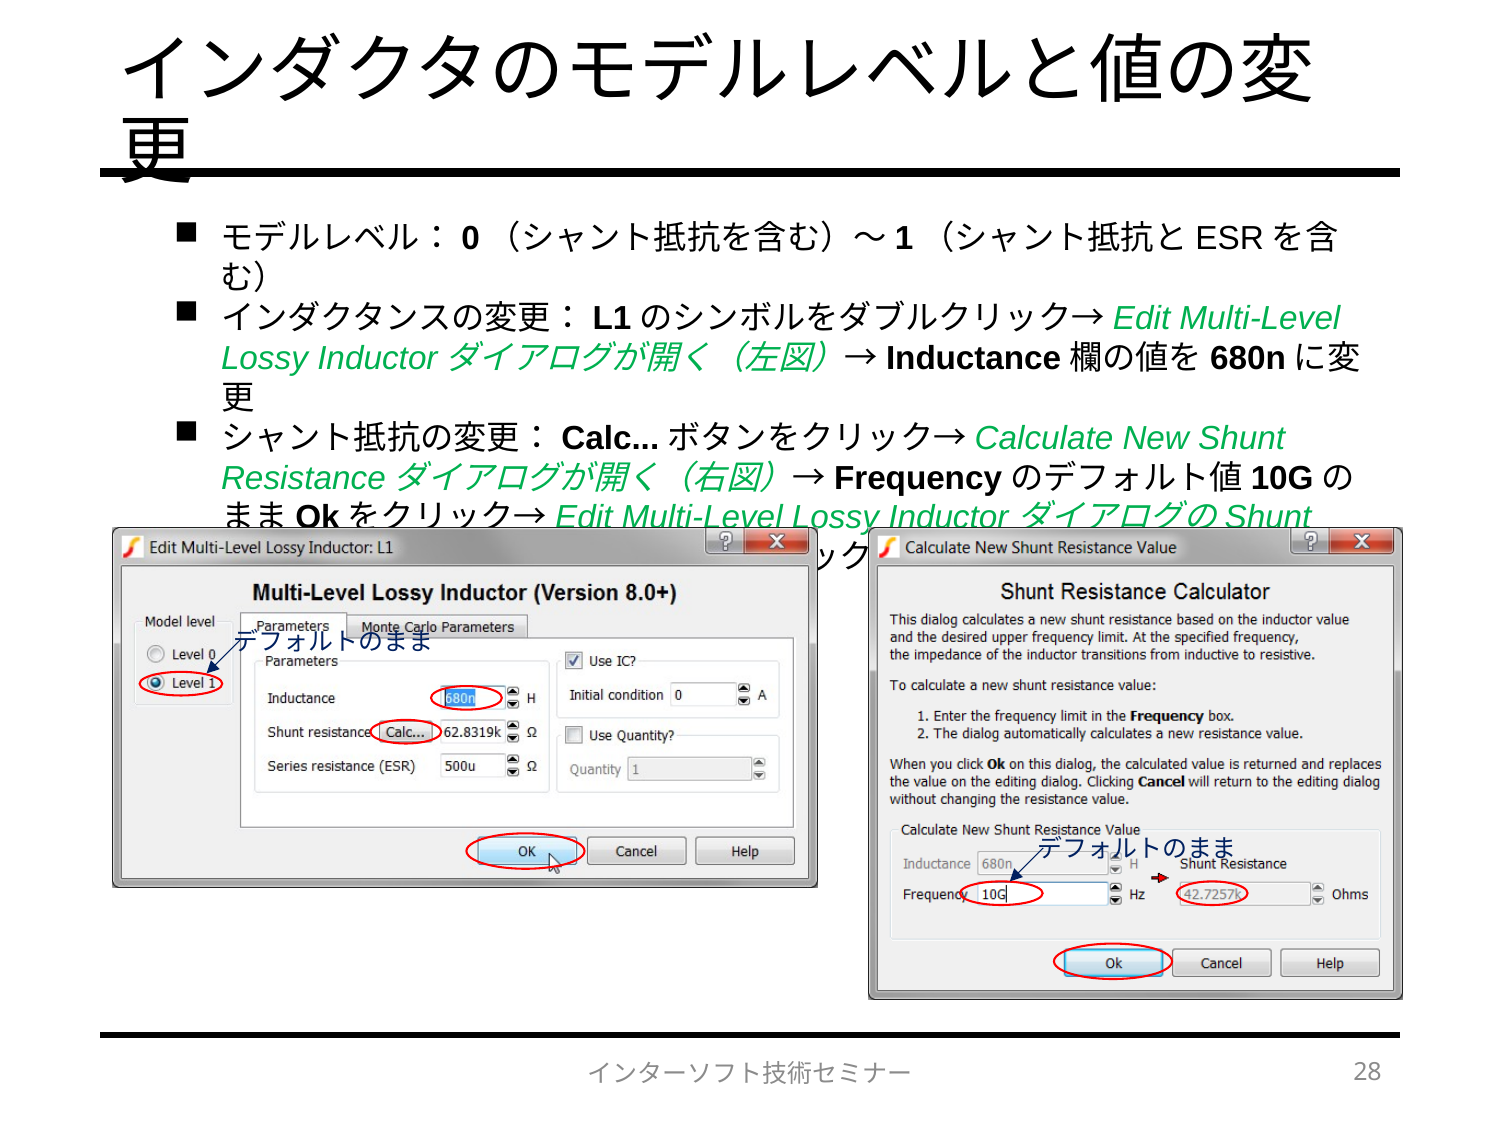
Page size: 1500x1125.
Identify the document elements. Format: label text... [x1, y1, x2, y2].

picture [112, 526, 818, 888]
title インダクタのモデルレベルと値の変更 [103, 59, 1403, 167]
picture [868, 527, 1403, 1000]
text_box モデルレベル：0（シャント抵抗を含む）～1（シャント抵抗とESRを含む） インダクタンスの変更：L1のシンボルをダブルクリック→Edit Multi-Level Lossy Inductorダイアログが開く（左図）→Inductance欄の値を680nに変更 シャント抵抗の変更：Calc...ボタンをクリック→Calculate New Shunt Resistanceダイアログが開く（右図）→Frequencyのデフォルト値10GのままOkをクリック→Edit Multi-Level Lossy InductorダイアログのShunt resistance欄の値が変わる→Okをクリック [159, 208, 1397, 583]
footer インターソフト技術セミナー [496, 1042, 1004, 1103]
slide_number 28 [1059, 1042, 1397, 1103]
